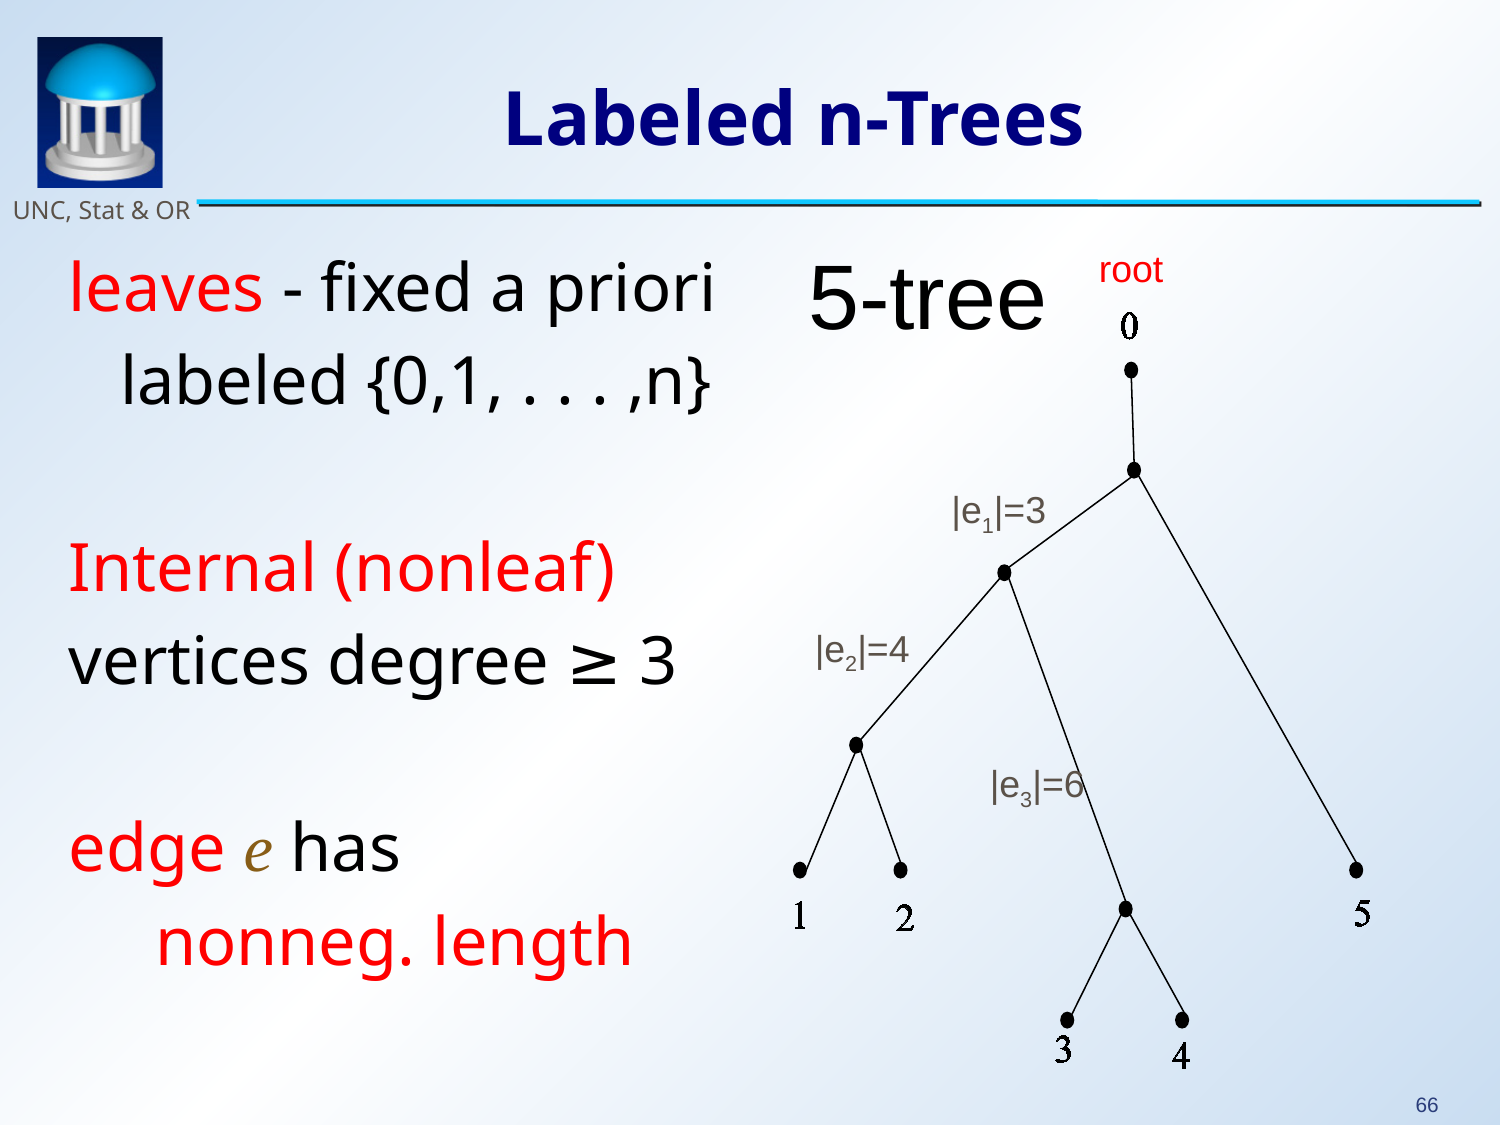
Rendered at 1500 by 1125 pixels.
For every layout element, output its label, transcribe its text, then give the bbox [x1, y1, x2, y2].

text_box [1130, 377, 1135, 463]
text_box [806, 752, 857, 871]
text_box [1172, 1042, 1190, 1069]
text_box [1129, 914, 1189, 1021]
text_box [998, 565, 1007, 580]
text_box |e2|=4 [800, 617, 855, 684]
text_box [1071, 914, 1122, 1015]
text_box [1121, 312, 1138, 340]
text_box [1127, 465, 1141, 476]
list leaves - fixed a priori labeled {0,1, . . . ,n} Internal (nonleaf) vertices degree ≥ 3 edge e has nonneg. length [53, 237, 788, 1076]
text_box [1119, 904, 1132, 915]
title Labeled n-Trees [274, 74, 1313, 156]
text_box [1138, 475, 1357, 863]
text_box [860, 750, 901, 863]
text_box root [1082, 237, 1283, 298]
text_box [793, 862, 803, 878]
text_box [1055, 1035, 1071, 1063]
text_box [1060, 1012, 1074, 1028]
text_box [896, 904, 914, 931]
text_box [1008, 477, 1134, 568]
text_box 5-tree [793, 230, 1082, 355]
text_box [849, 737, 859, 751]
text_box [1008, 577, 1126, 902]
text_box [860, 577, 1001, 740]
text_box [1350, 864, 1363, 878]
text_box [795, 901, 805, 929]
text_box [894, 864, 907, 878]
text_box |e1|=3 [936, 478, 1006, 545]
text_box [1355, 900, 1370, 927]
text_box [1124, 362, 1138, 378]
text_box |e3|=6 [975, 752, 1003, 819]
